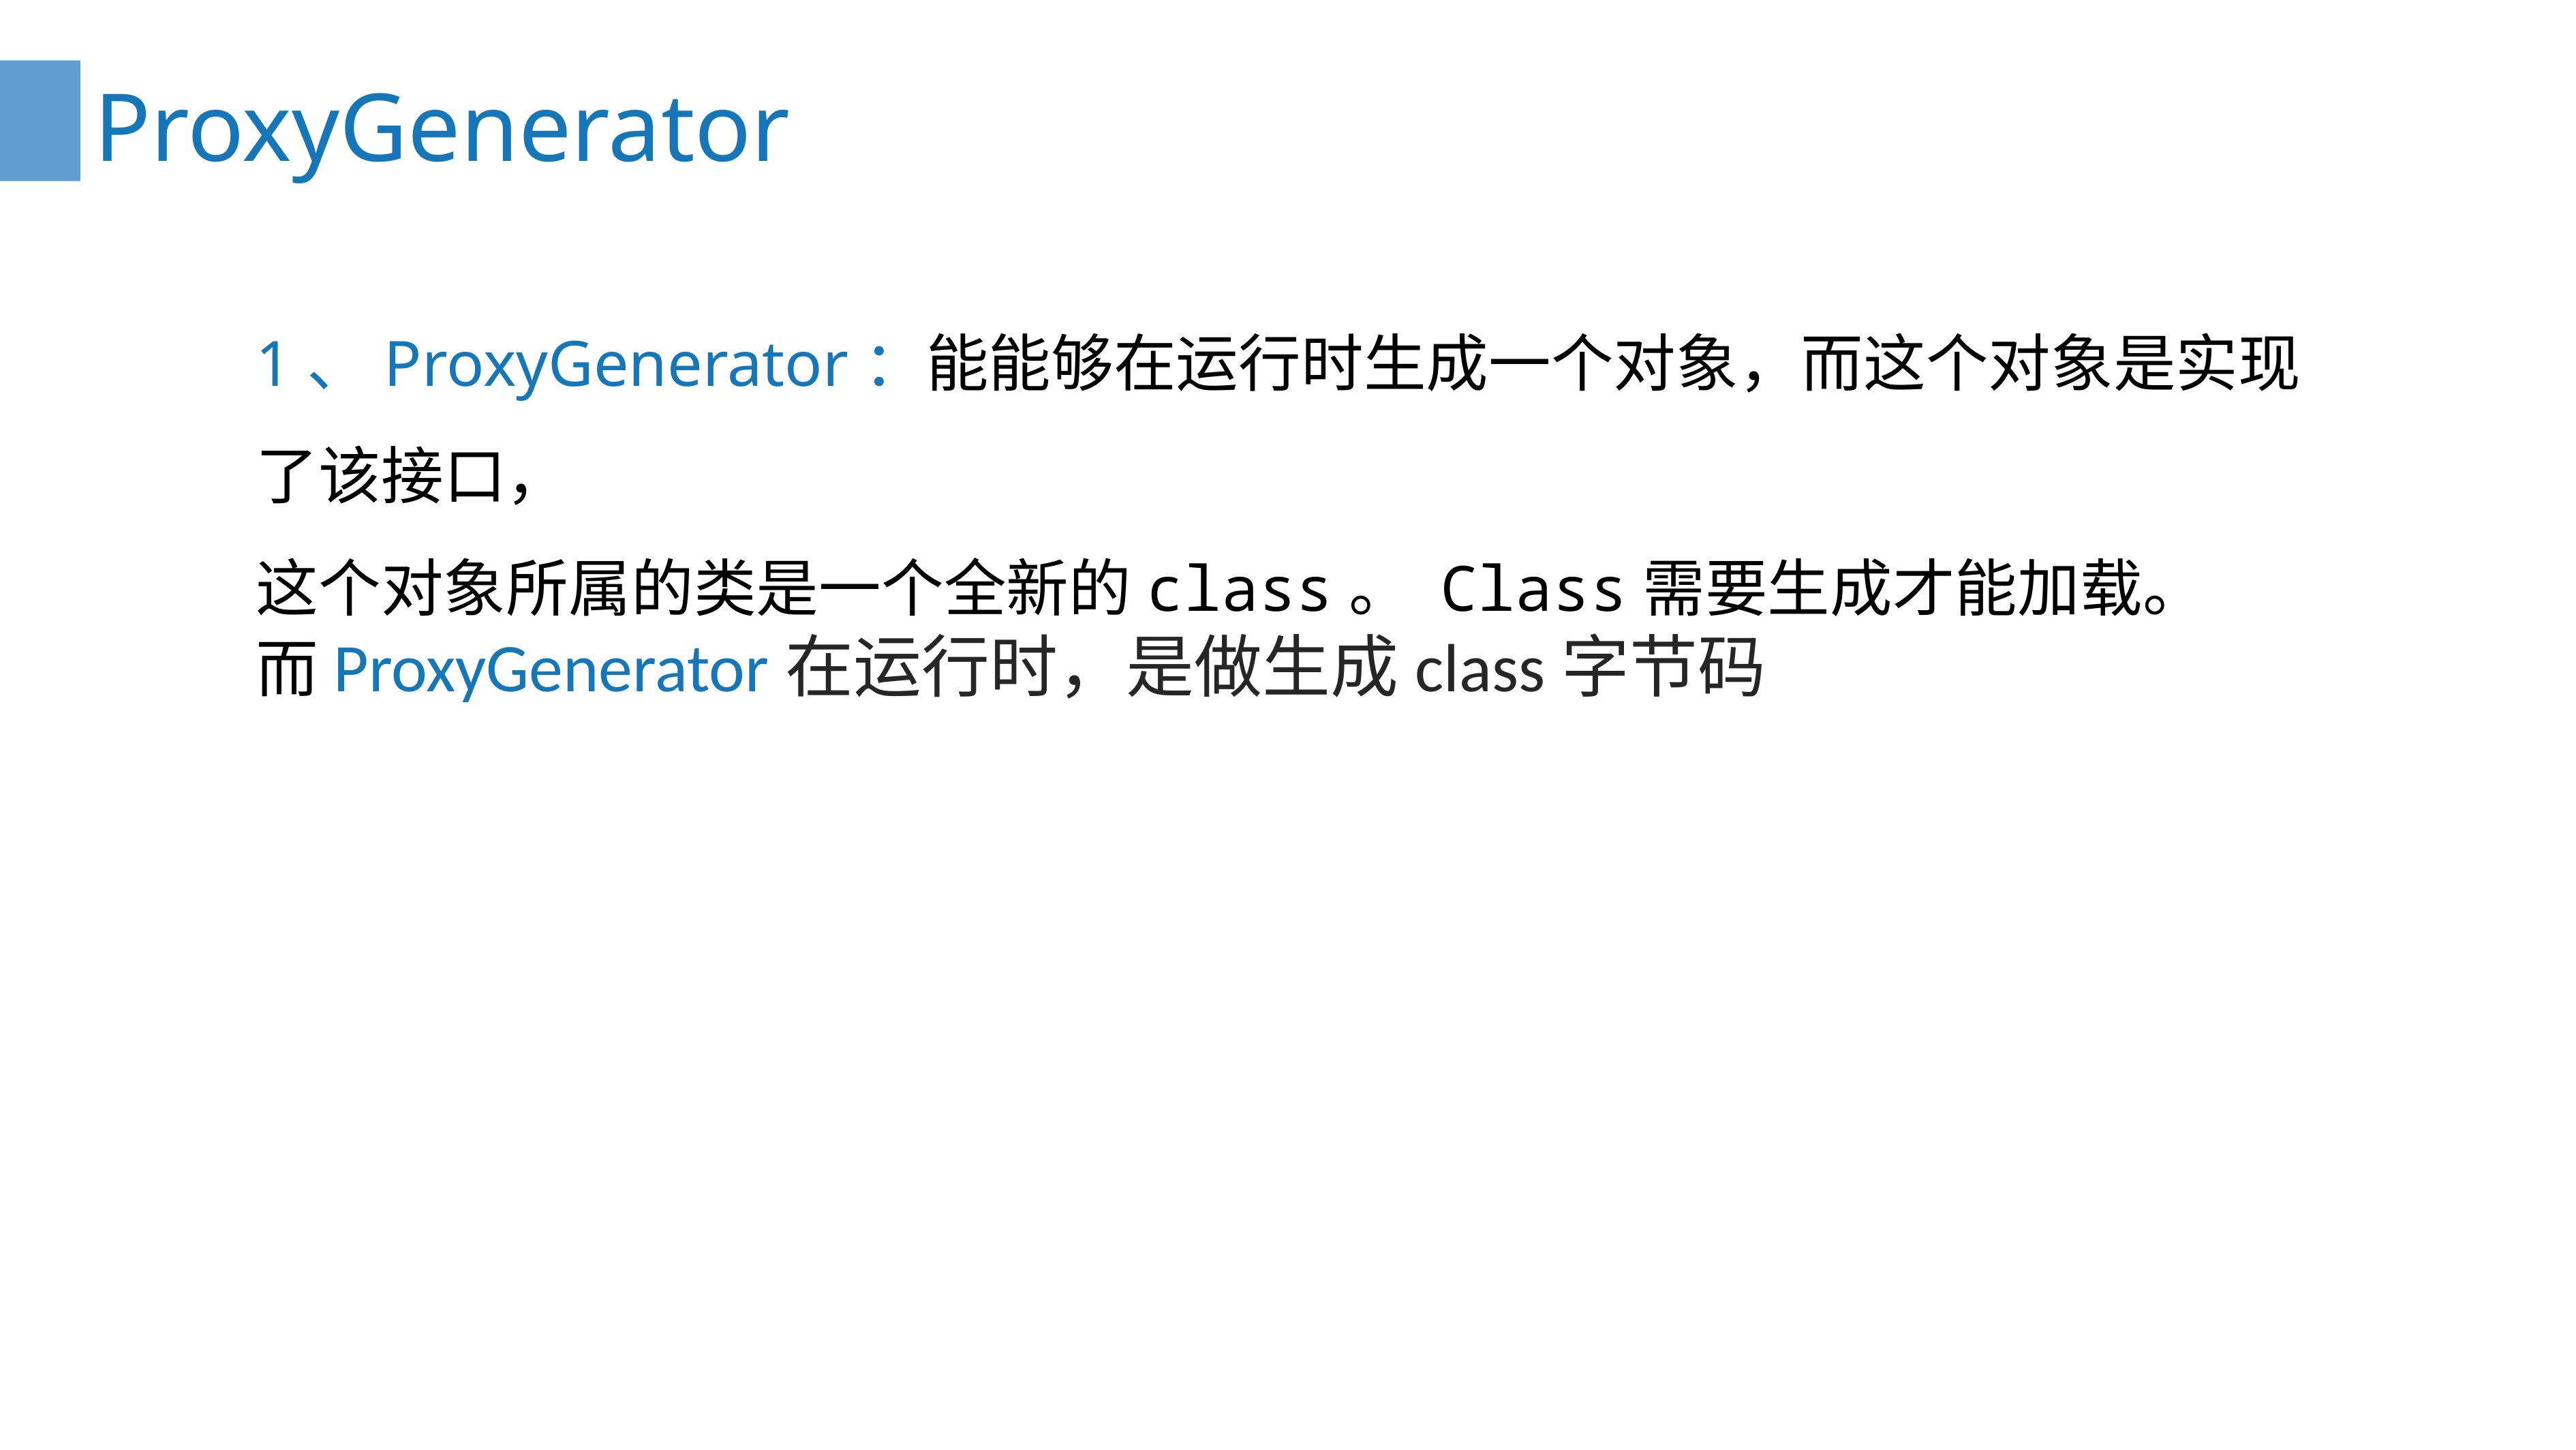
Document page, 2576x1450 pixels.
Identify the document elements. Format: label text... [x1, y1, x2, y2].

text_box 1、ProxyGenerator：能能够在运行时生成一个对象，而这个对象是实现了该接口， 这个对象所属的类是一个全新的class。 Class需要生成才能加载。 而ProxyGenerator在运行时，是做生成class字节码 [246, 281, 2330, 946]
text_box ProxyGenerator [80, 61, 2496, 185]
